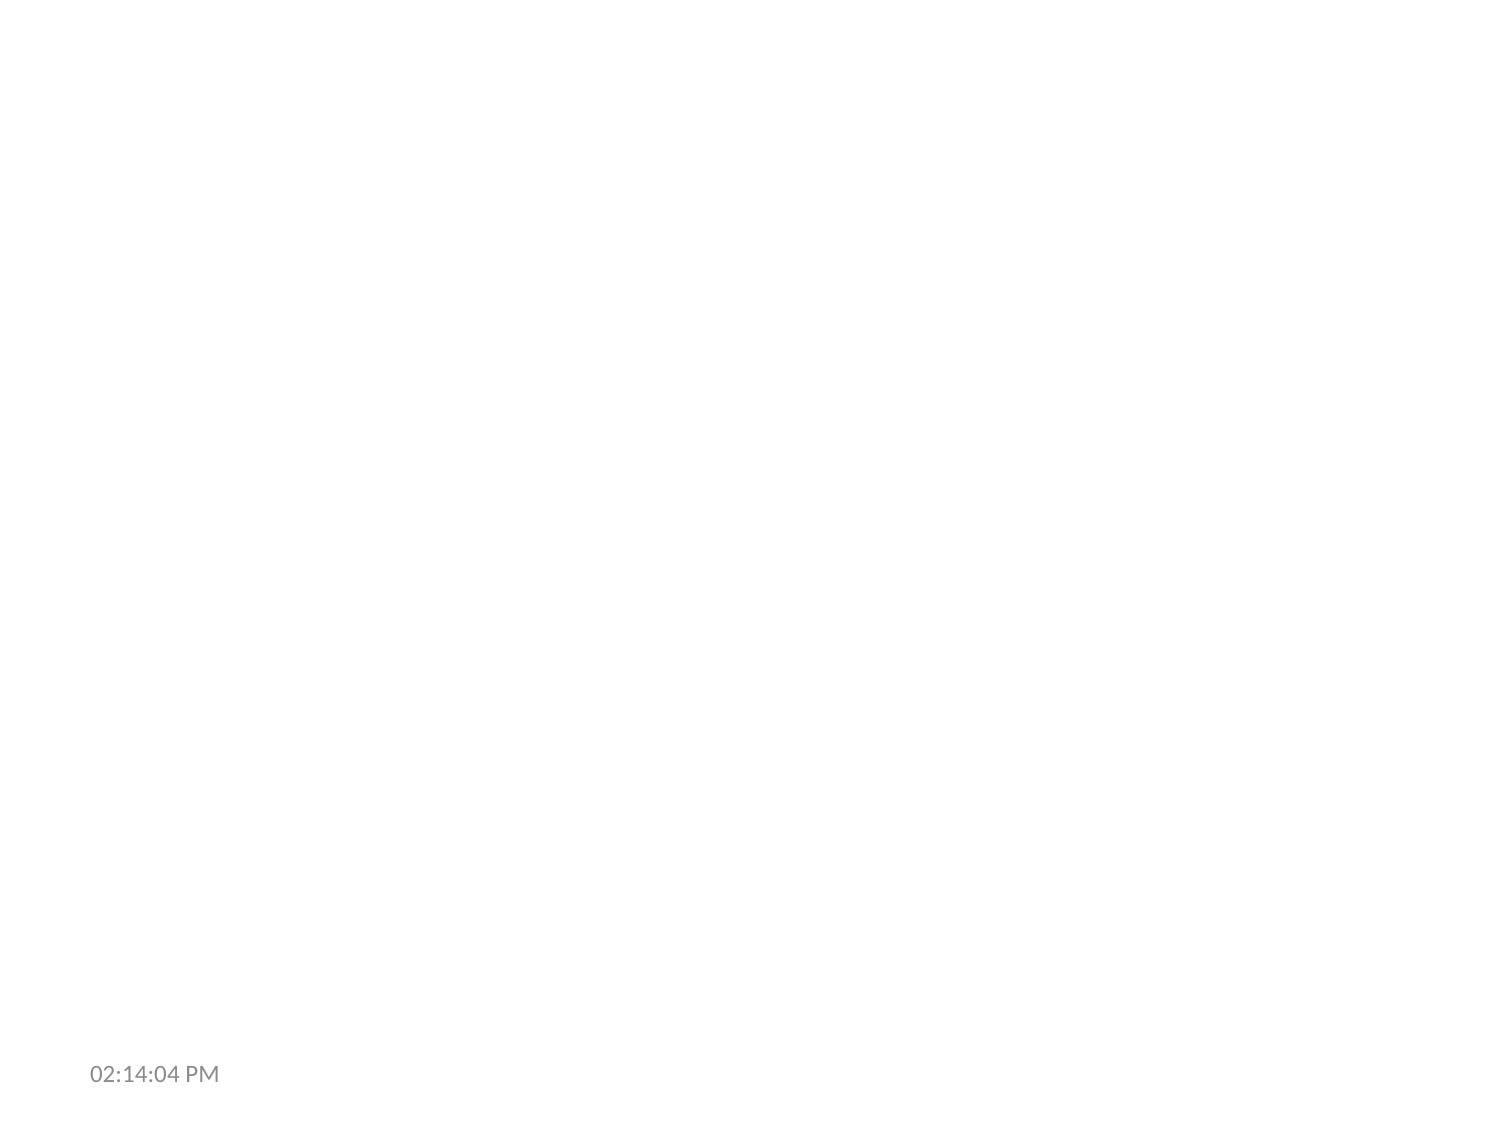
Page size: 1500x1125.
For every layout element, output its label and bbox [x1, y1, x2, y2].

slide_number [75, 1042, 425, 1103]
